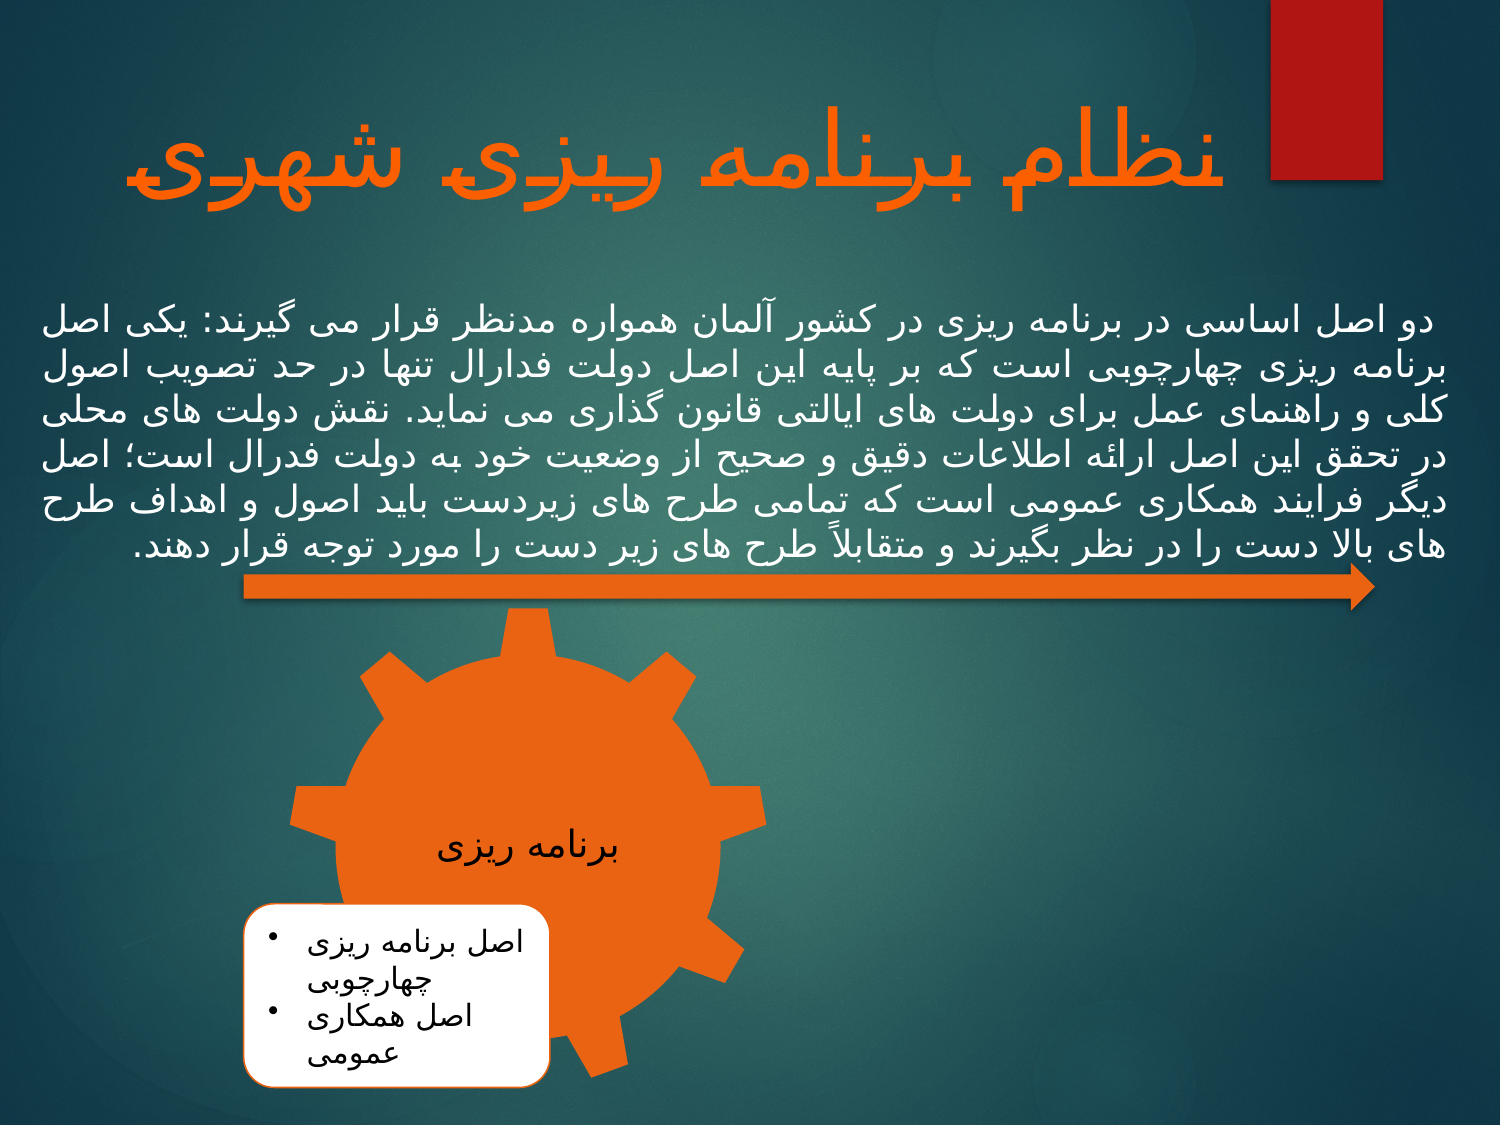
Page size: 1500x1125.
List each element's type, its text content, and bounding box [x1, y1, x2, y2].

text_box دو اصل اساسی در برنامه ریزی در کشور آلمان همواره مدنظر قرار می گیرند: یکی اصل برنامه ریزی چهارچوبی است که بر پایه این اصل دولت فدارال تنها در حد تصویب اصول کلی و راهنمای عمل برای دولت های ایالتی قانون گذاری می نماید. نقش دولت های محلی در تحقق این اصل ارائه اطلاعات دقیق و صحیح از وضعیت خود به دولت فدرال است؛ اصل دیگر فرایند همکاری عمومی است که تمامی طرح های زیردست باید اصول و اهداف طرح های بالا دست را در نظر بگیرند و متقابلاً طرح های زیر دست را مورد توجه قرار دهند. [24, 287, 1463, 573]
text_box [0, 387, 1376, 1125]
title نظام برنامه ریزی شهری [79, 74, 1237, 304]
